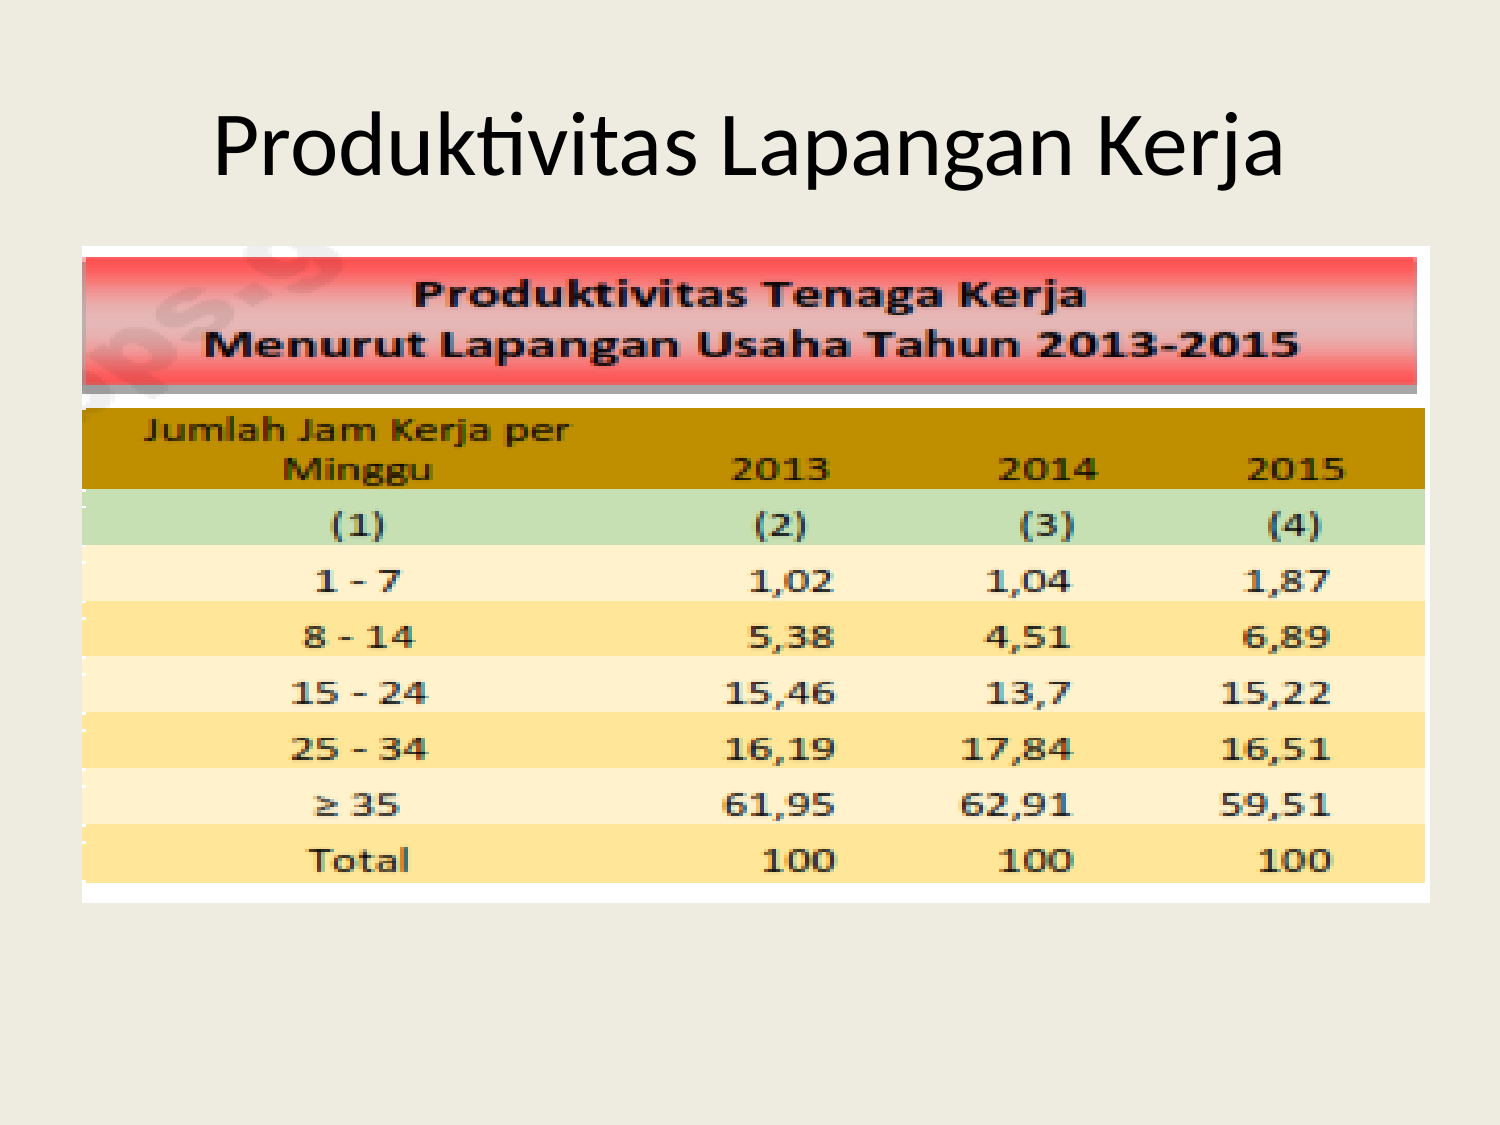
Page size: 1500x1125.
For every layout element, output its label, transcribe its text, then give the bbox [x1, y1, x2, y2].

title Produktivitas Lapangan Kerja [75, 45, 1425, 233]
picture [81, 245, 1430, 903]
